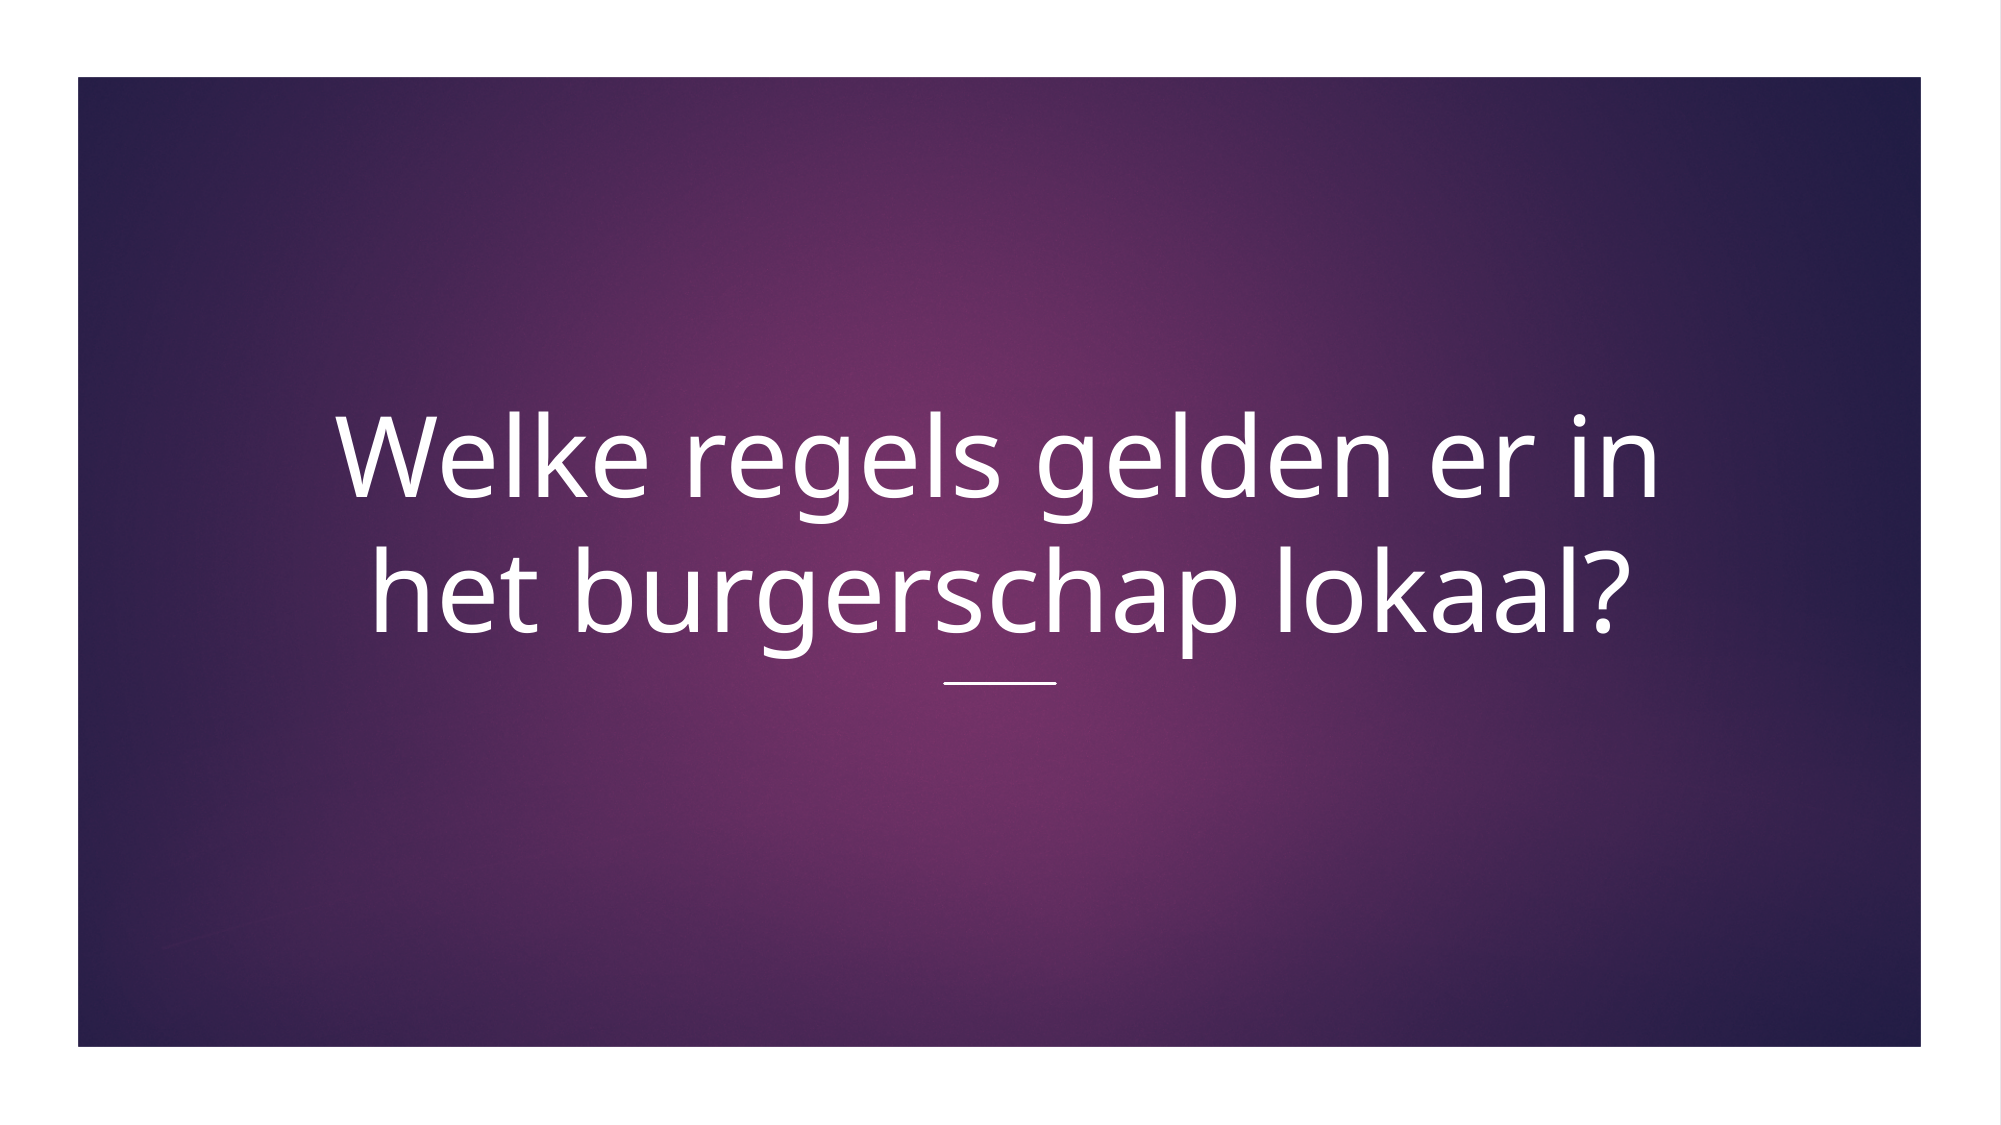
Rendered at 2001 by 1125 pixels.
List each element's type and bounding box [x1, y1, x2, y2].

text_box [0, 0, 2000, 1125]
